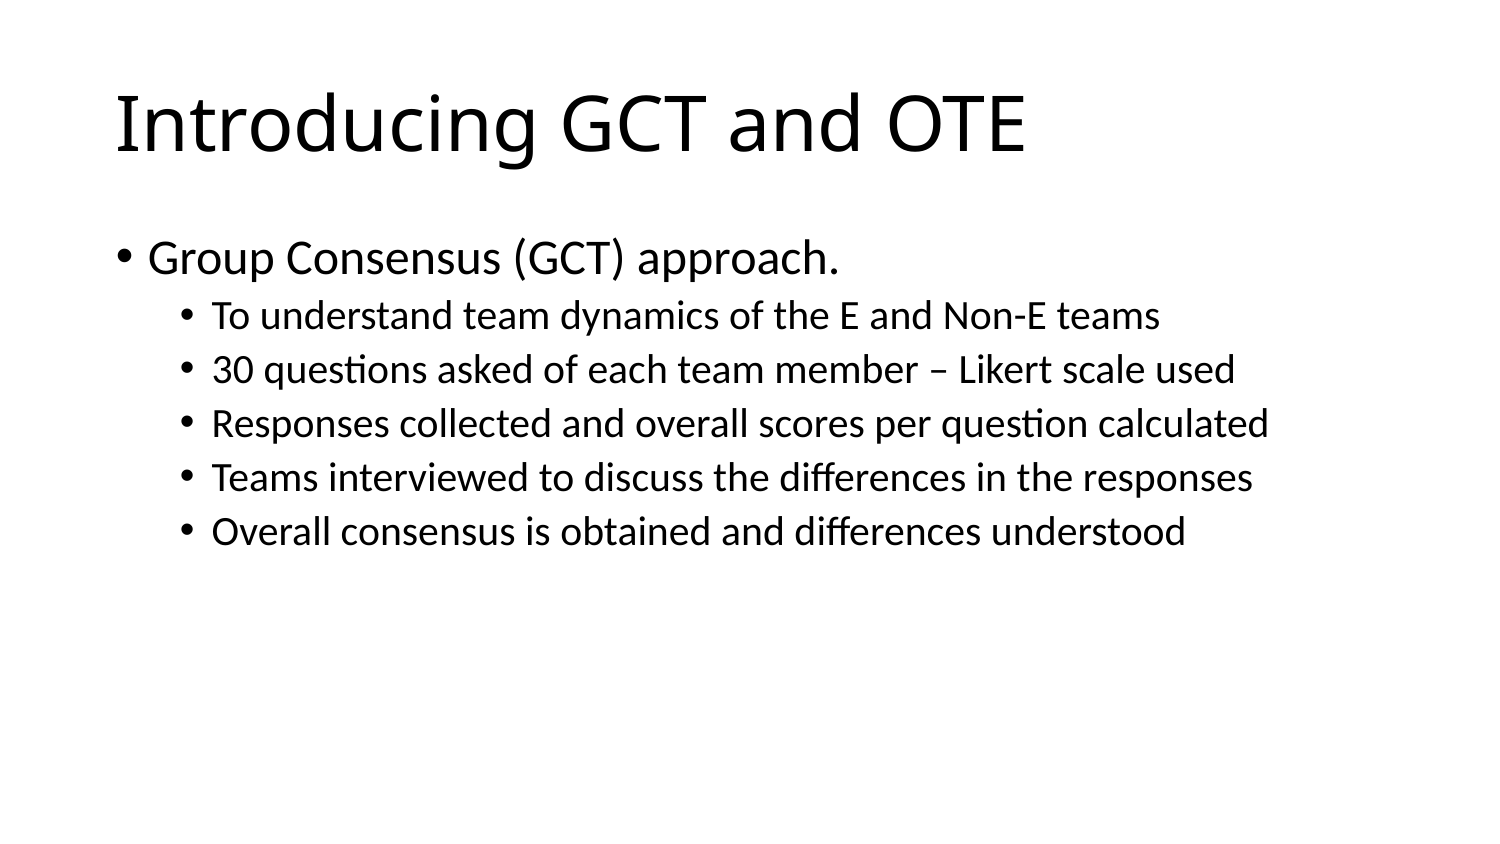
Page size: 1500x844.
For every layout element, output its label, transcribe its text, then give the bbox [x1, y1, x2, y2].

list Group Consensus (GCT) approach. To understand team dynamics of the E and Non-E teams 30 questions asked of each team member – Likert scale used Responses collected and overall scores per question calculated Teams interviewed to discuss the differences in the responses Overall consensus is obtained and differences understood [103, 224, 1397, 760]
title Introducing GCT and OTE [103, 44, 1397, 208]
